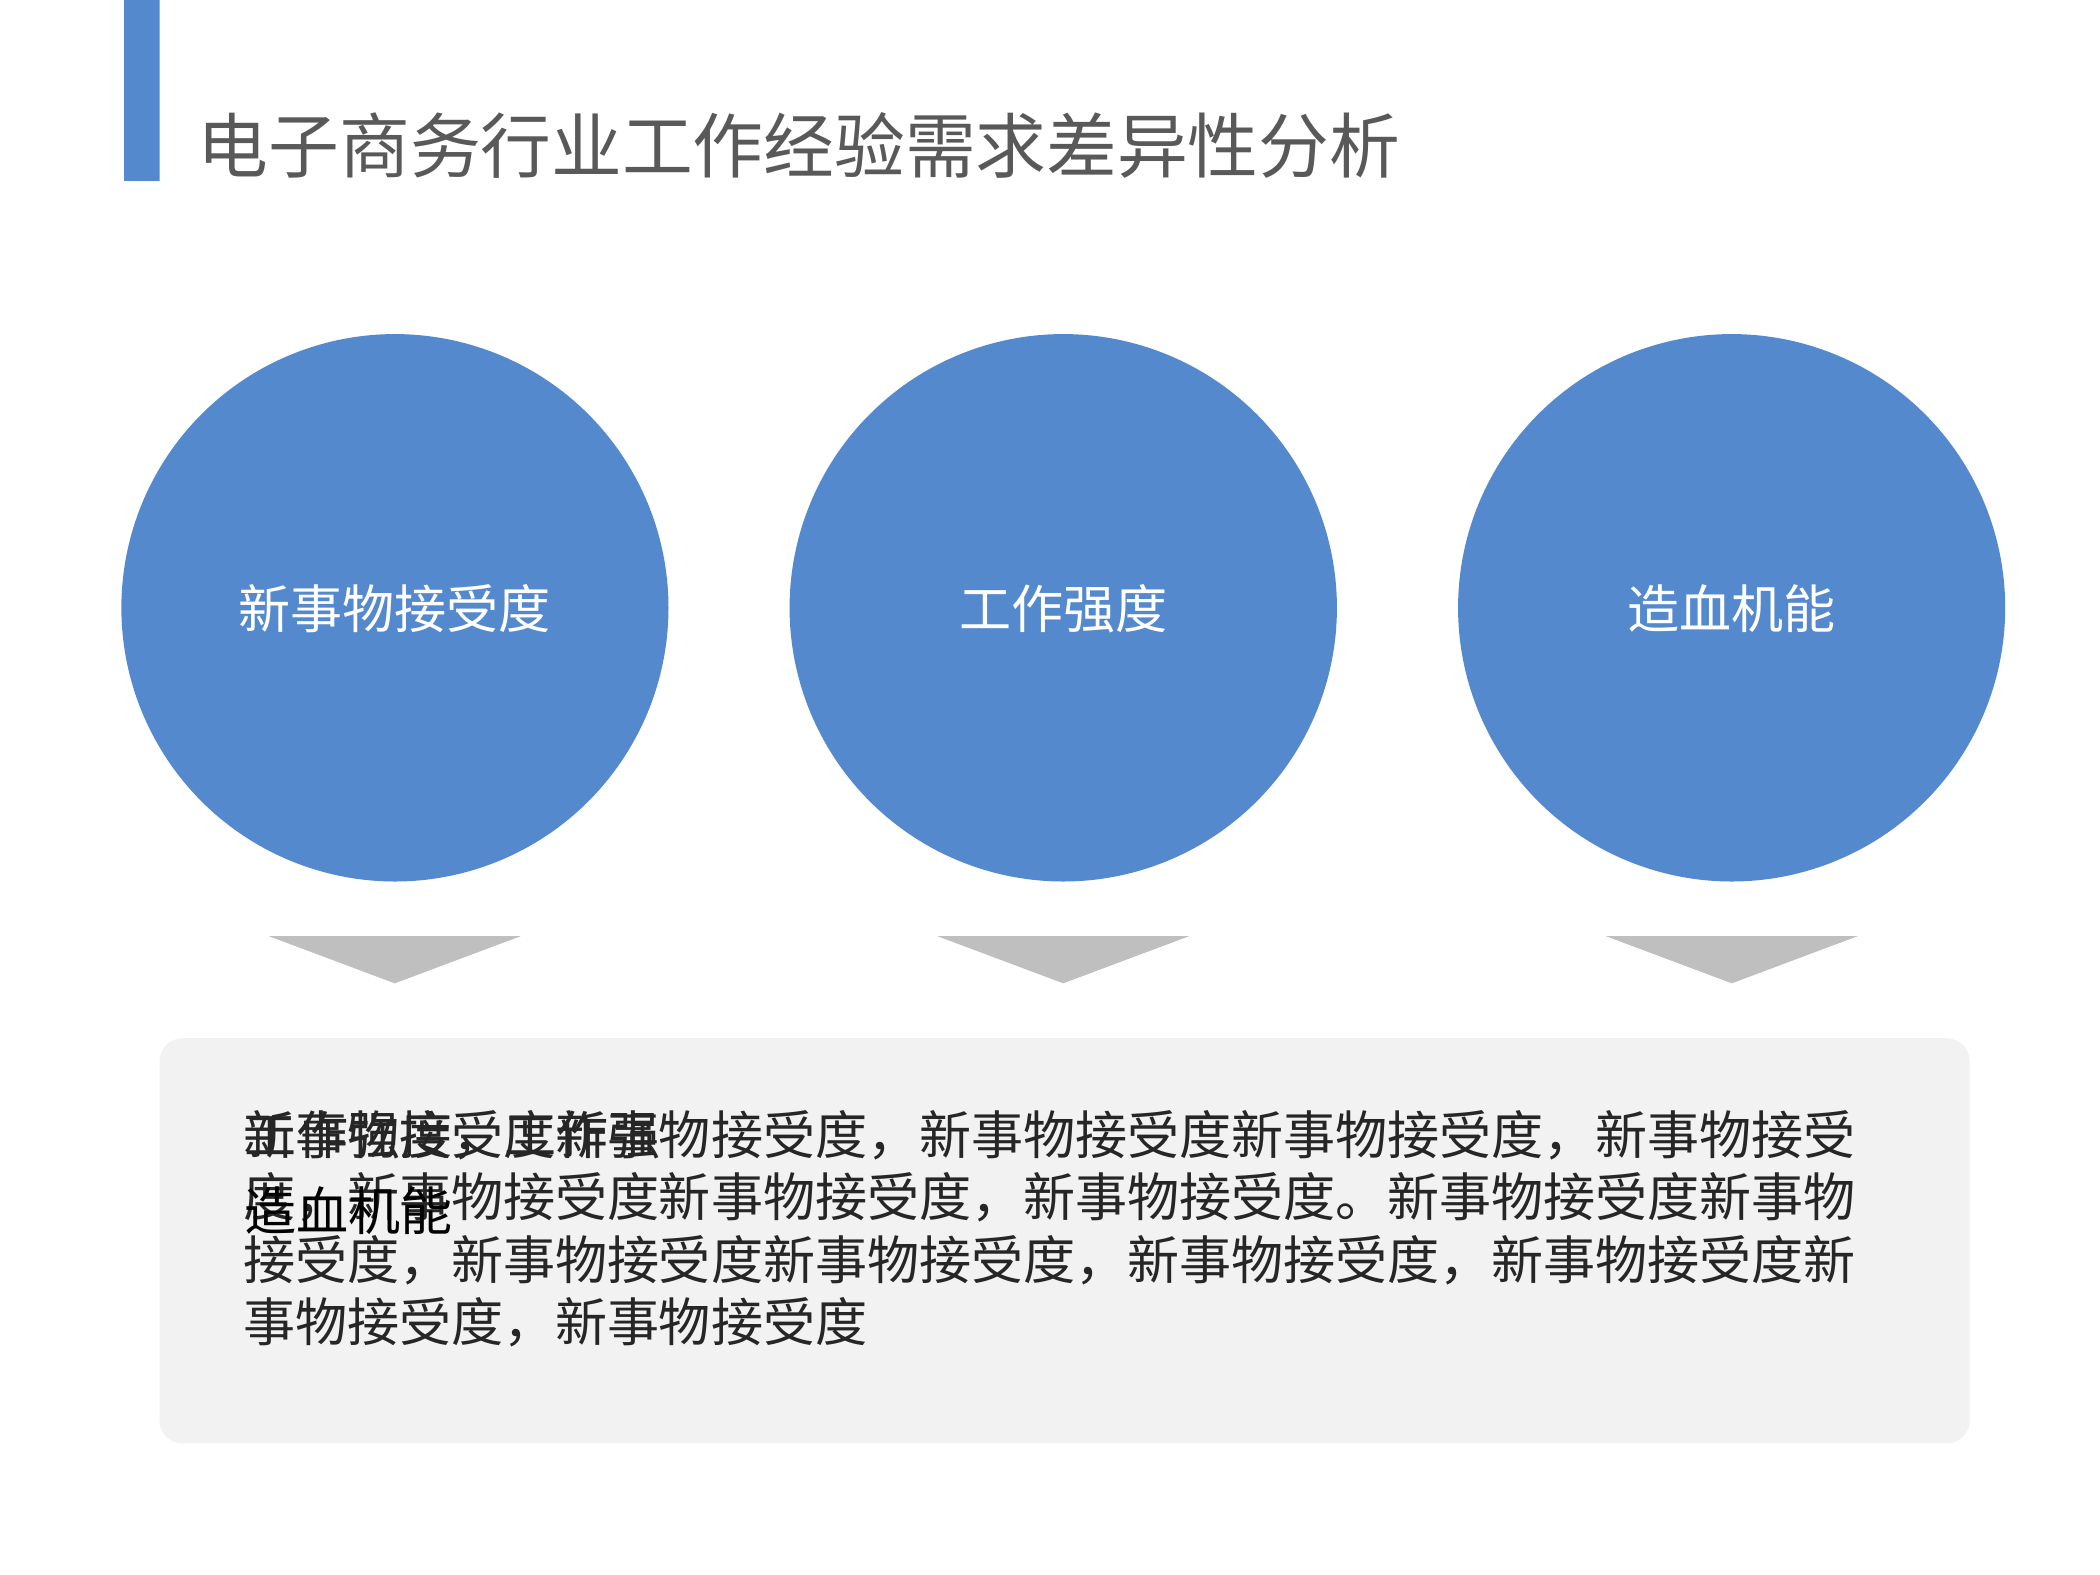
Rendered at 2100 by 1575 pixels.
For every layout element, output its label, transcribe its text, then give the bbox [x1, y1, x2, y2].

text_box 工作强度 [788, 333, 1338, 883]
text_box 造血机能 [1457, 333, 2007, 883]
text_box [1605, 935, 1858, 985]
text_box [937, 935, 1190, 985]
text_box 造血机能 [223, 1167, 669, 1252]
text_box 电子商务行业工作经验需求差异性分析 [176, 90, 1712, 197]
text_box [158, 1037, 1971, 1445]
text_box [268, 935, 521, 985]
text_box 工作强度，工作强 [223, 1091, 1904, 1176]
text_box 新事物接受度 [120, 333, 670, 883]
text_box [123, 0, 161, 182]
text_box 新事物接受度新事物接受度，新事物接受度新事物接受度，新事物接受度，新事物接受度新事物接受度，新事物接受度。新事物接受度新事物接受度，新事物接受度新事物接受度，新事物接受度，新事物接受度新事物接受度，新事物接受度 [222, 1091, 1902, 1363]
